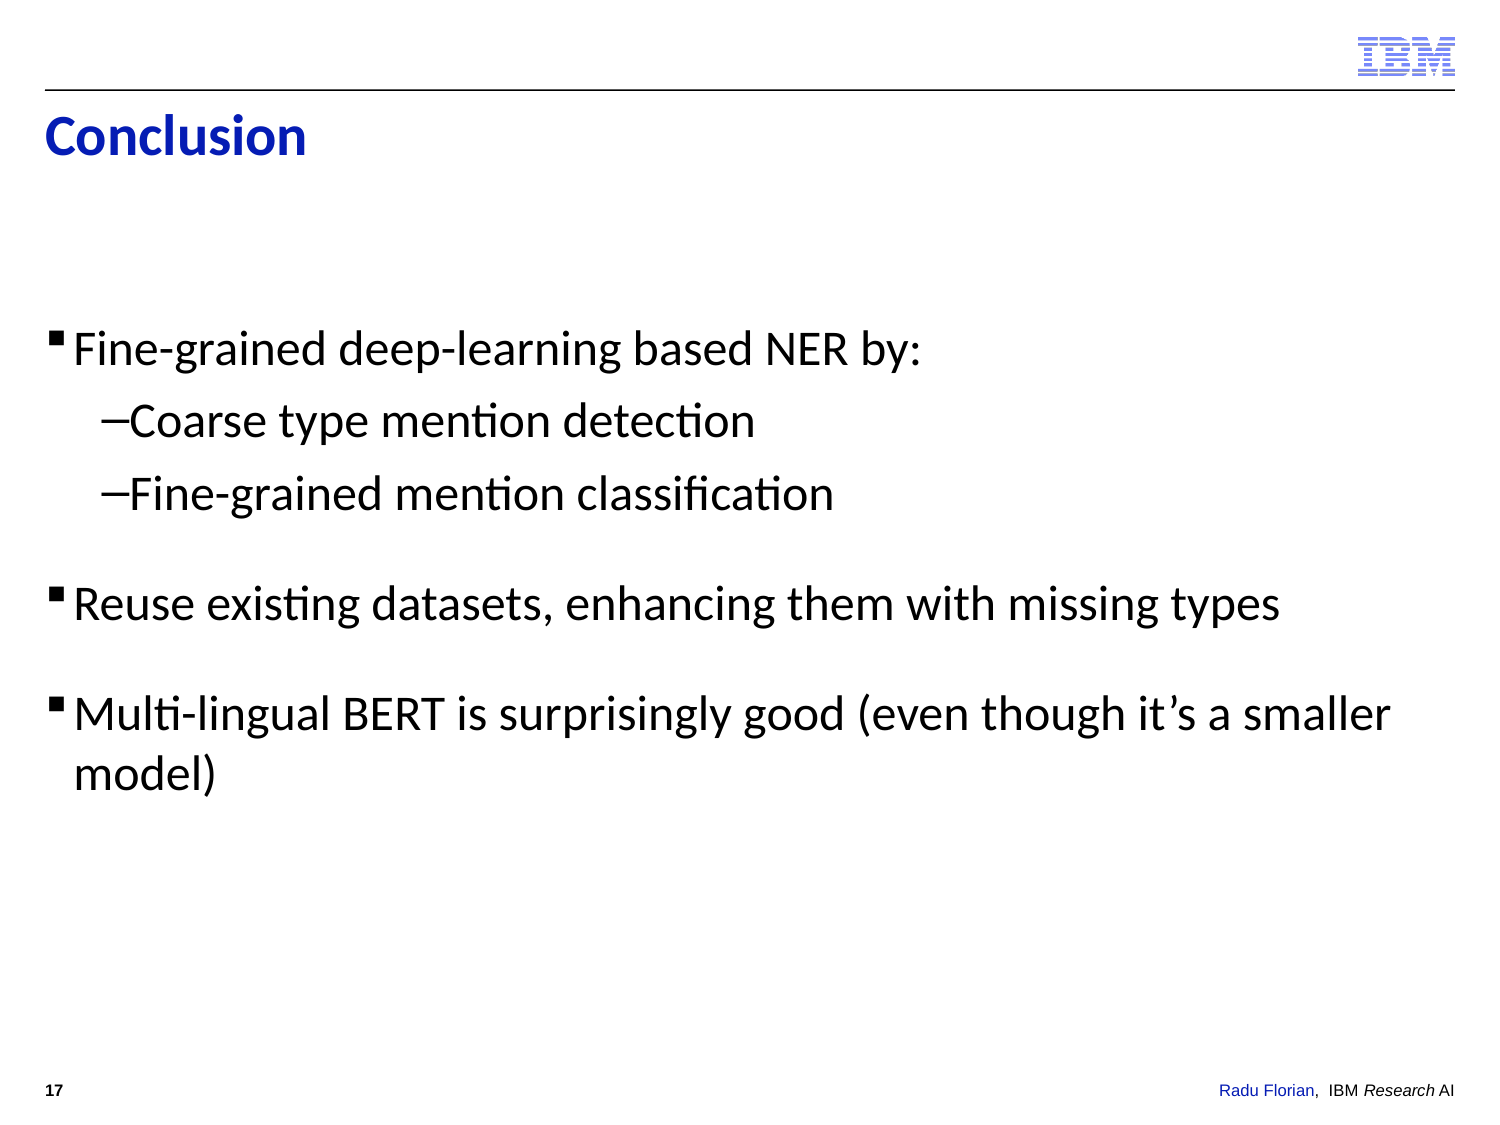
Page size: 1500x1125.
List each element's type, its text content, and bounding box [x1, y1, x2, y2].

title Conclusion [29, 97, 1455, 203]
slide_number 17 [29, 1072, 91, 1103]
picture [1358, 37, 1455, 76]
list Fine-grained deep-learning based NER by: Coarse type mention detection Fine-grained mention classification Reuse existing datasets, enhancing them with missing types Multi-lingual BERT is surprisingly good (even though it’s a smaller model) [29, 307, 1455, 1043]
